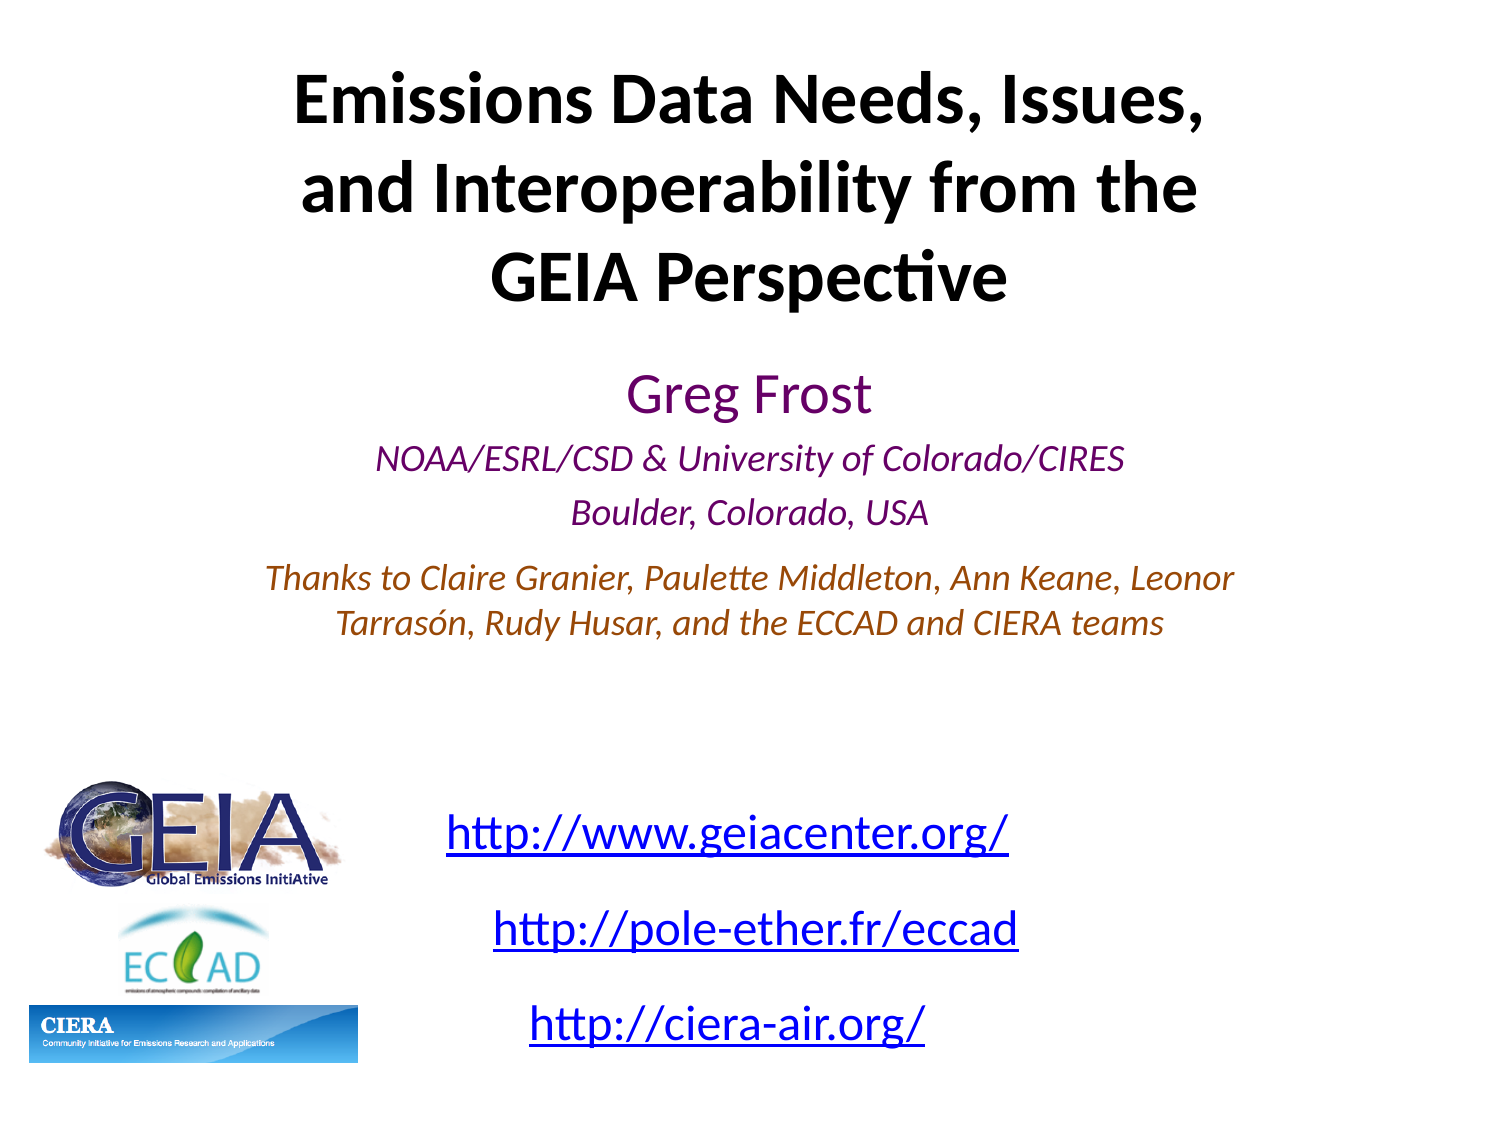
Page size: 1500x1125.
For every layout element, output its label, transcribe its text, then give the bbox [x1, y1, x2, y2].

text_box http://www.geiacenter.org/ [420, 792, 1034, 868]
title Emissions Data Needs, Issues, and Interoperability from the GEIA Perspective [260, 39, 1240, 327]
text_box http://ciera-air.org/ [445, 982, 1009, 1058]
text_box Greg Frost NOAA/ESRL/CSD & University of Colorado/CIRES Boulder, Colorado, USA [276, 347, 1224, 542]
picture [29, 1004, 358, 1063]
text_box http://pole-ether.fr/eccad [361, 887, 1093, 963]
picture [38, 773, 349, 895]
picture [118, 903, 269, 996]
text_box Thanks to Claire Granier, Paulette Middleton, Ann Keane, Leonor Tarrasón, Rudy Husar, and the ECCAD and CIERA teams [249, 545, 1251, 651]
